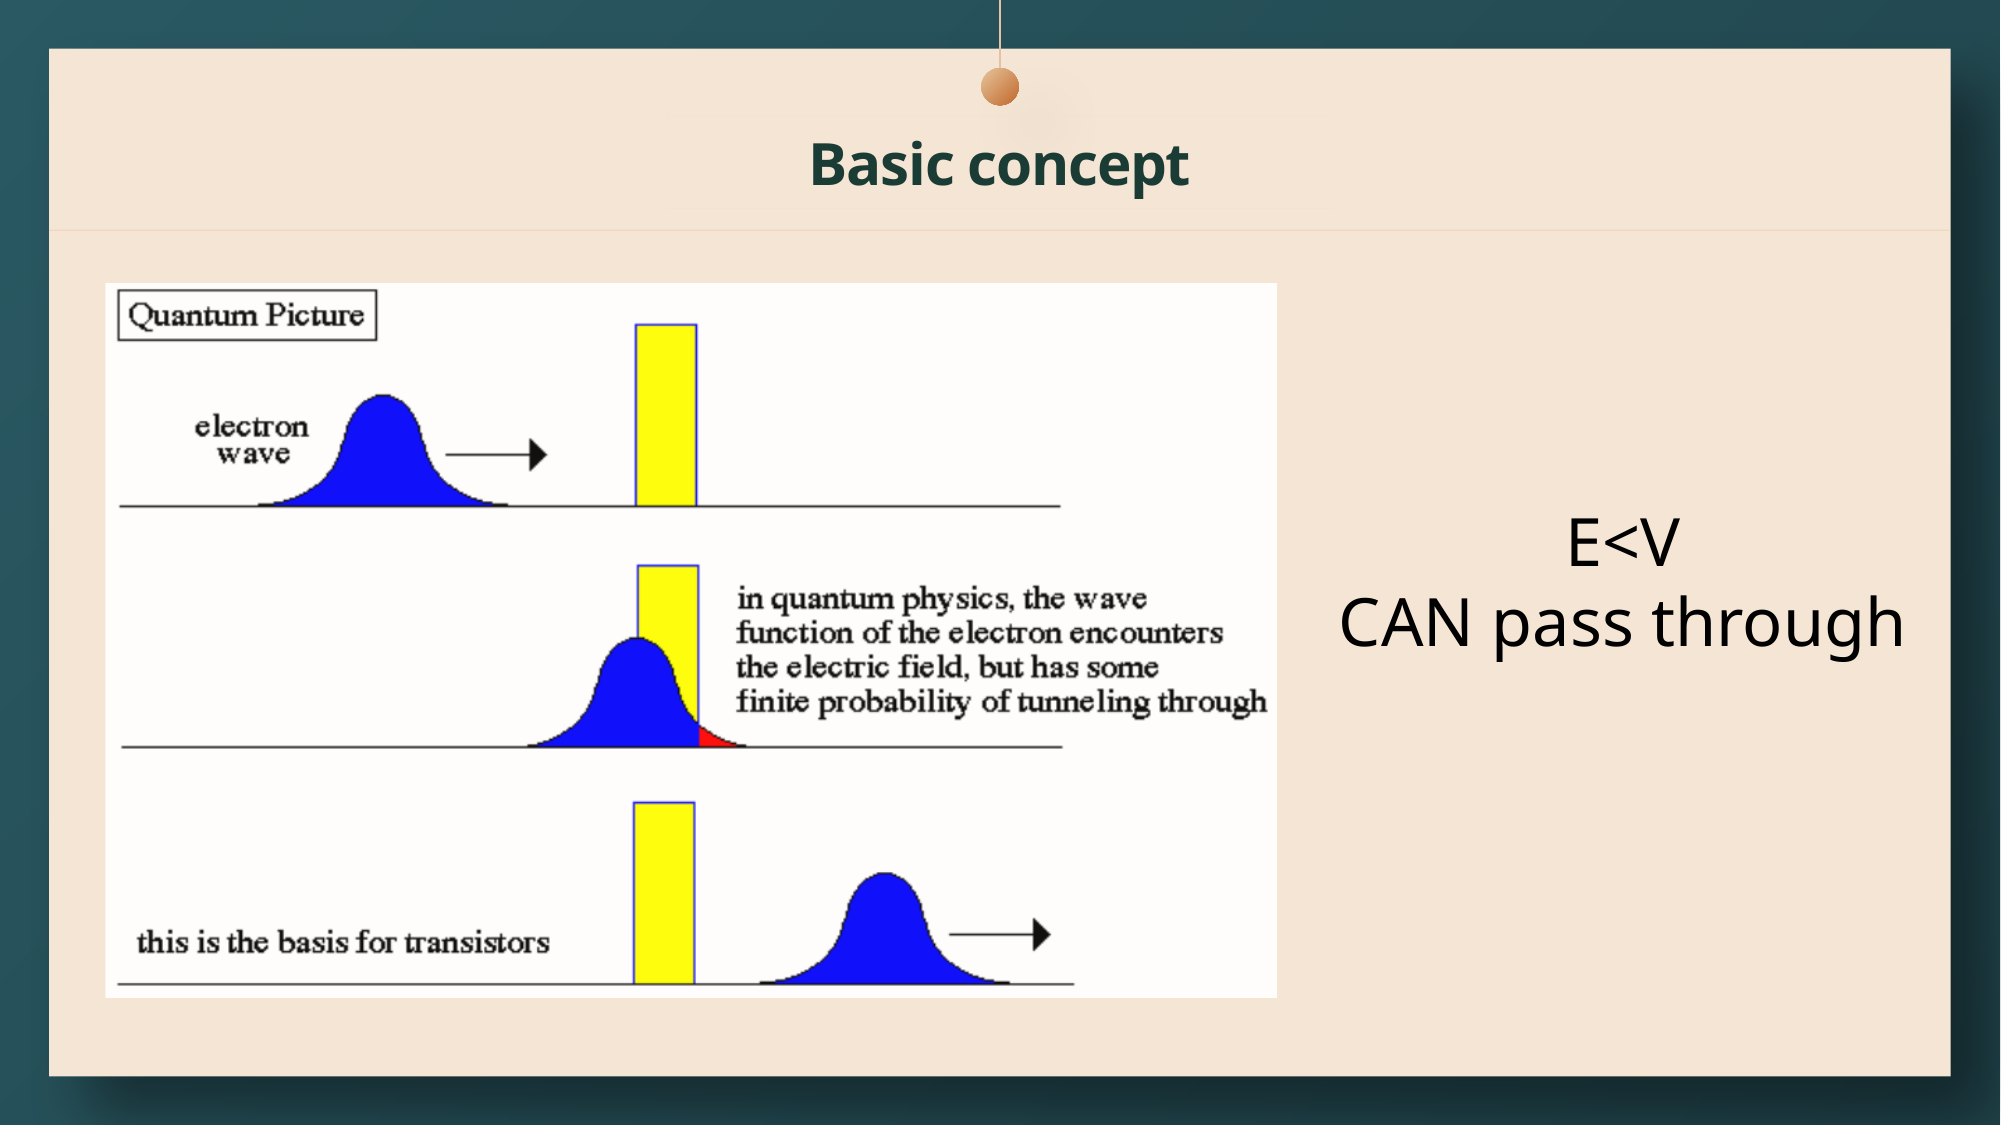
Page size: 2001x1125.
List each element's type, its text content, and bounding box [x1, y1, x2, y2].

title Basic concept [667, 115, 1333, 209]
text_box [105, 283, 1278, 998]
text_box E<V CAN pass through [1295, 492, 1951, 668]
